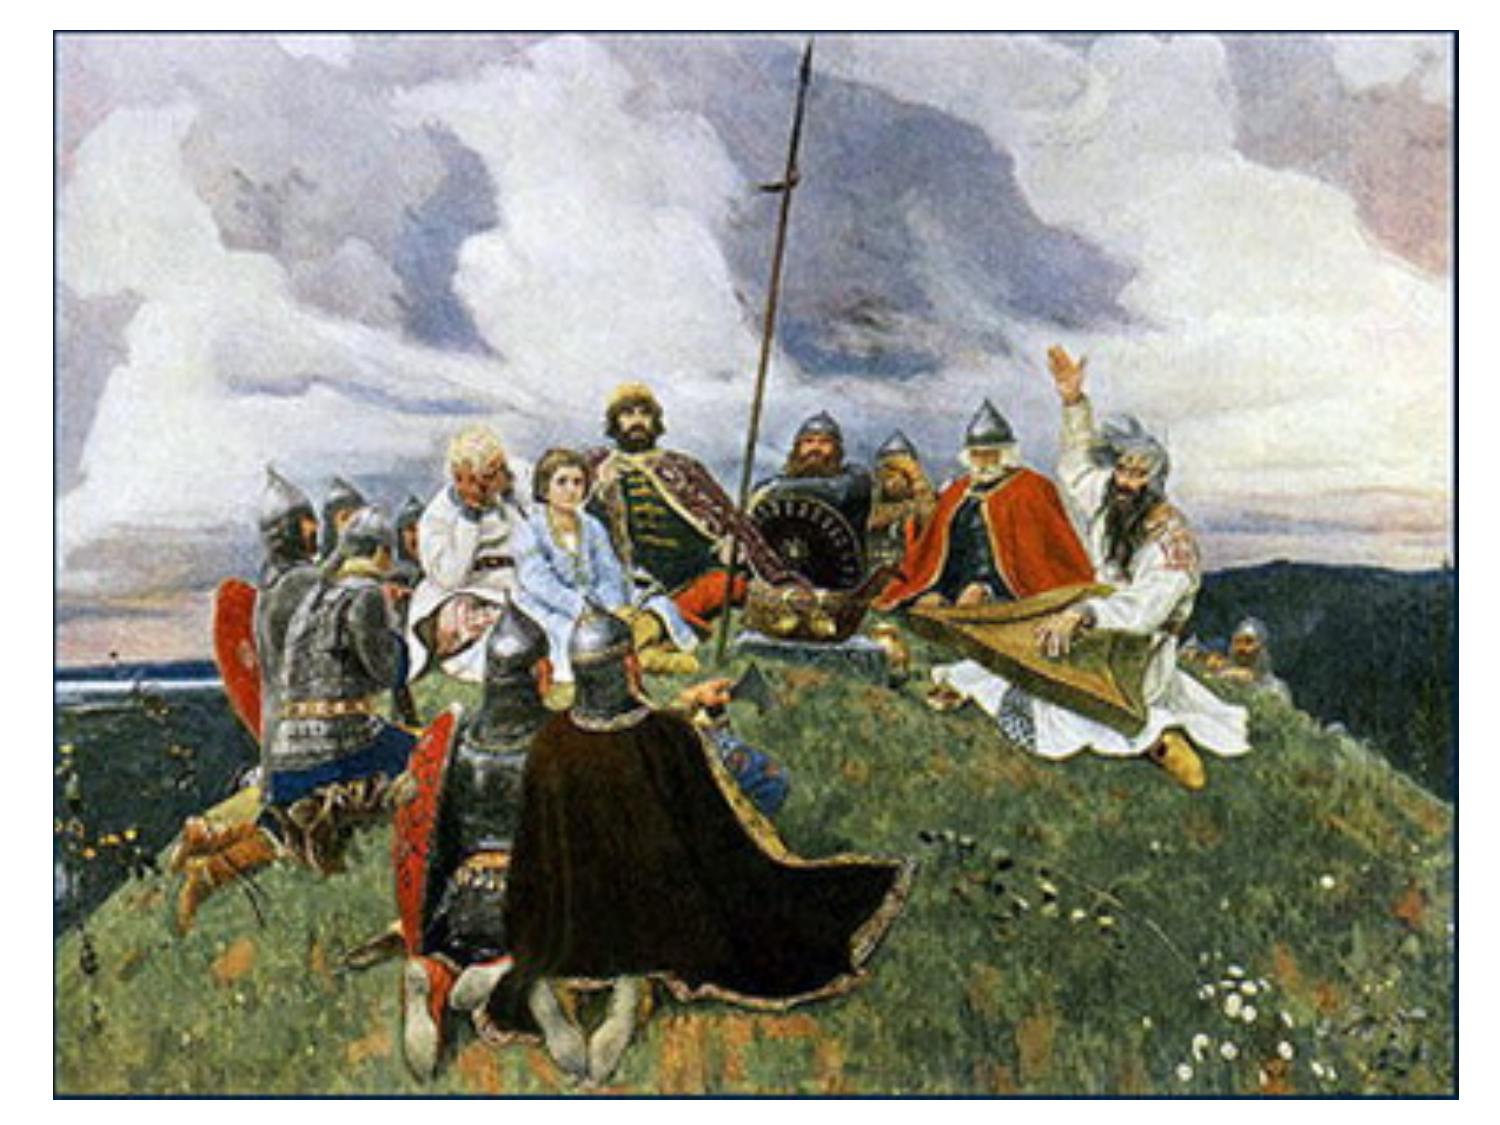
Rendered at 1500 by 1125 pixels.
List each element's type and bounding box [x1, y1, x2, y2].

picture [52, 30, 1459, 1100]
